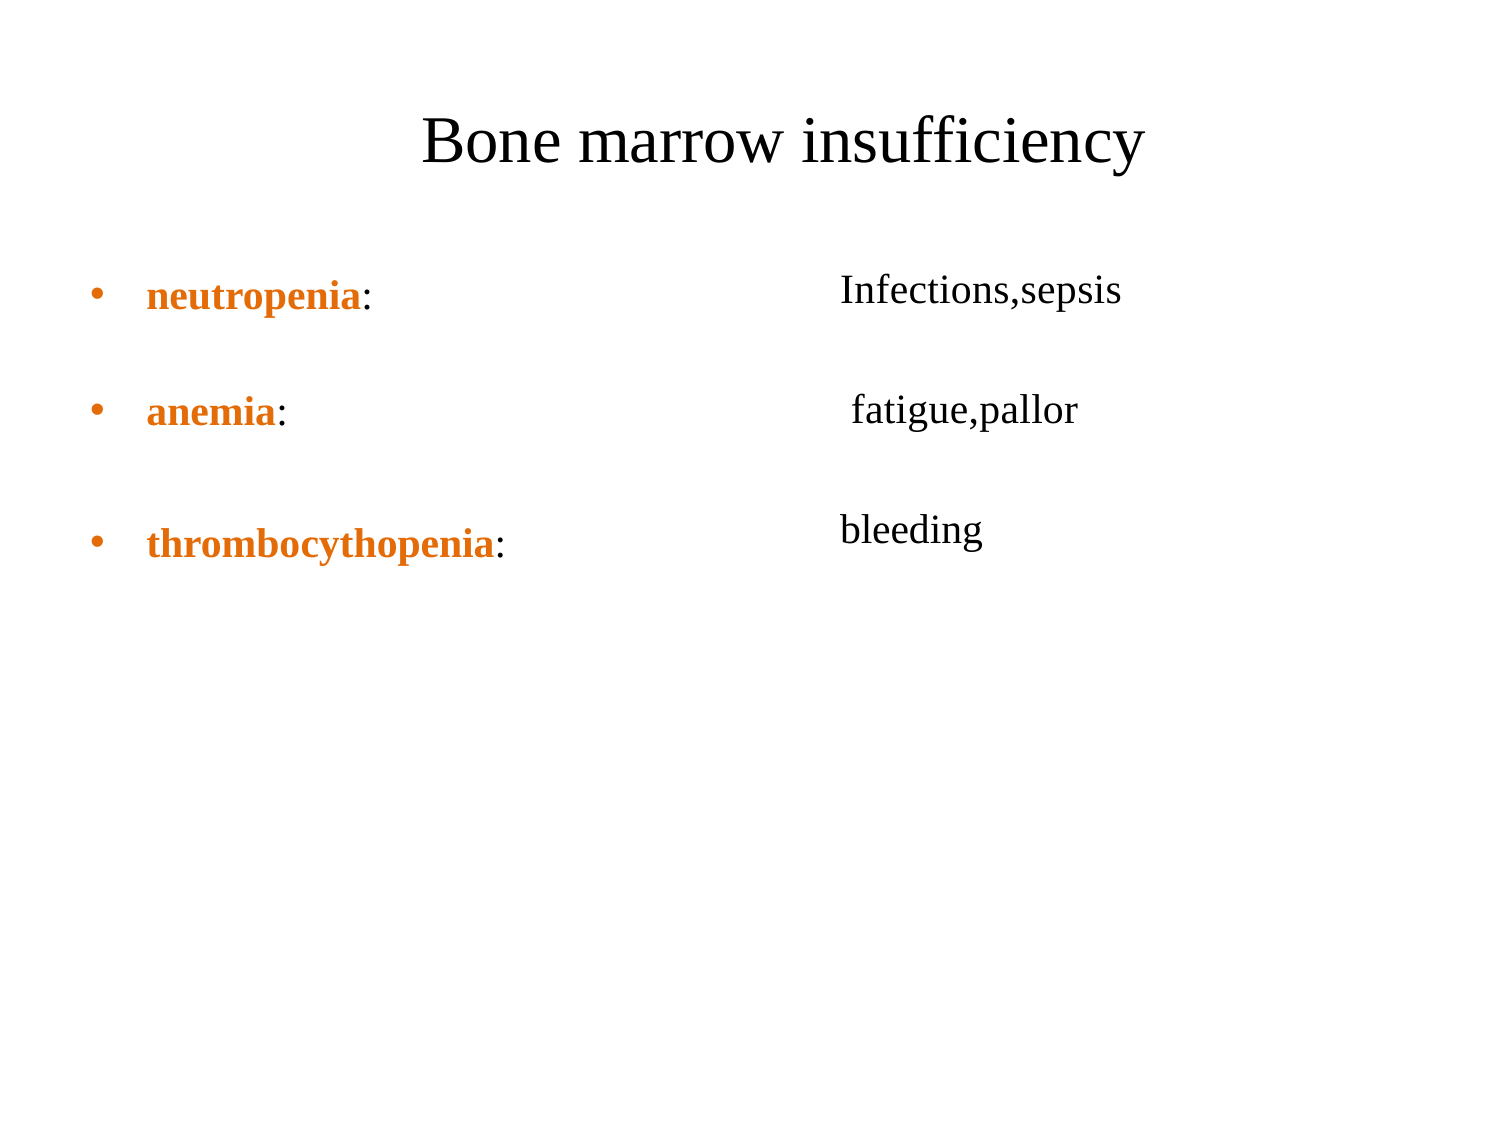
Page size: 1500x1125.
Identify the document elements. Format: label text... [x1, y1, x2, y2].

text_box neutropenia: аnemia: thrombocythopenia: [87, 267, 725, 567]
title Bone marrow insufficiency [75, 0, 1425, 230]
text_box Infections,sepsis fatigue,pallor bleeding [837, 251, 1328, 552]
